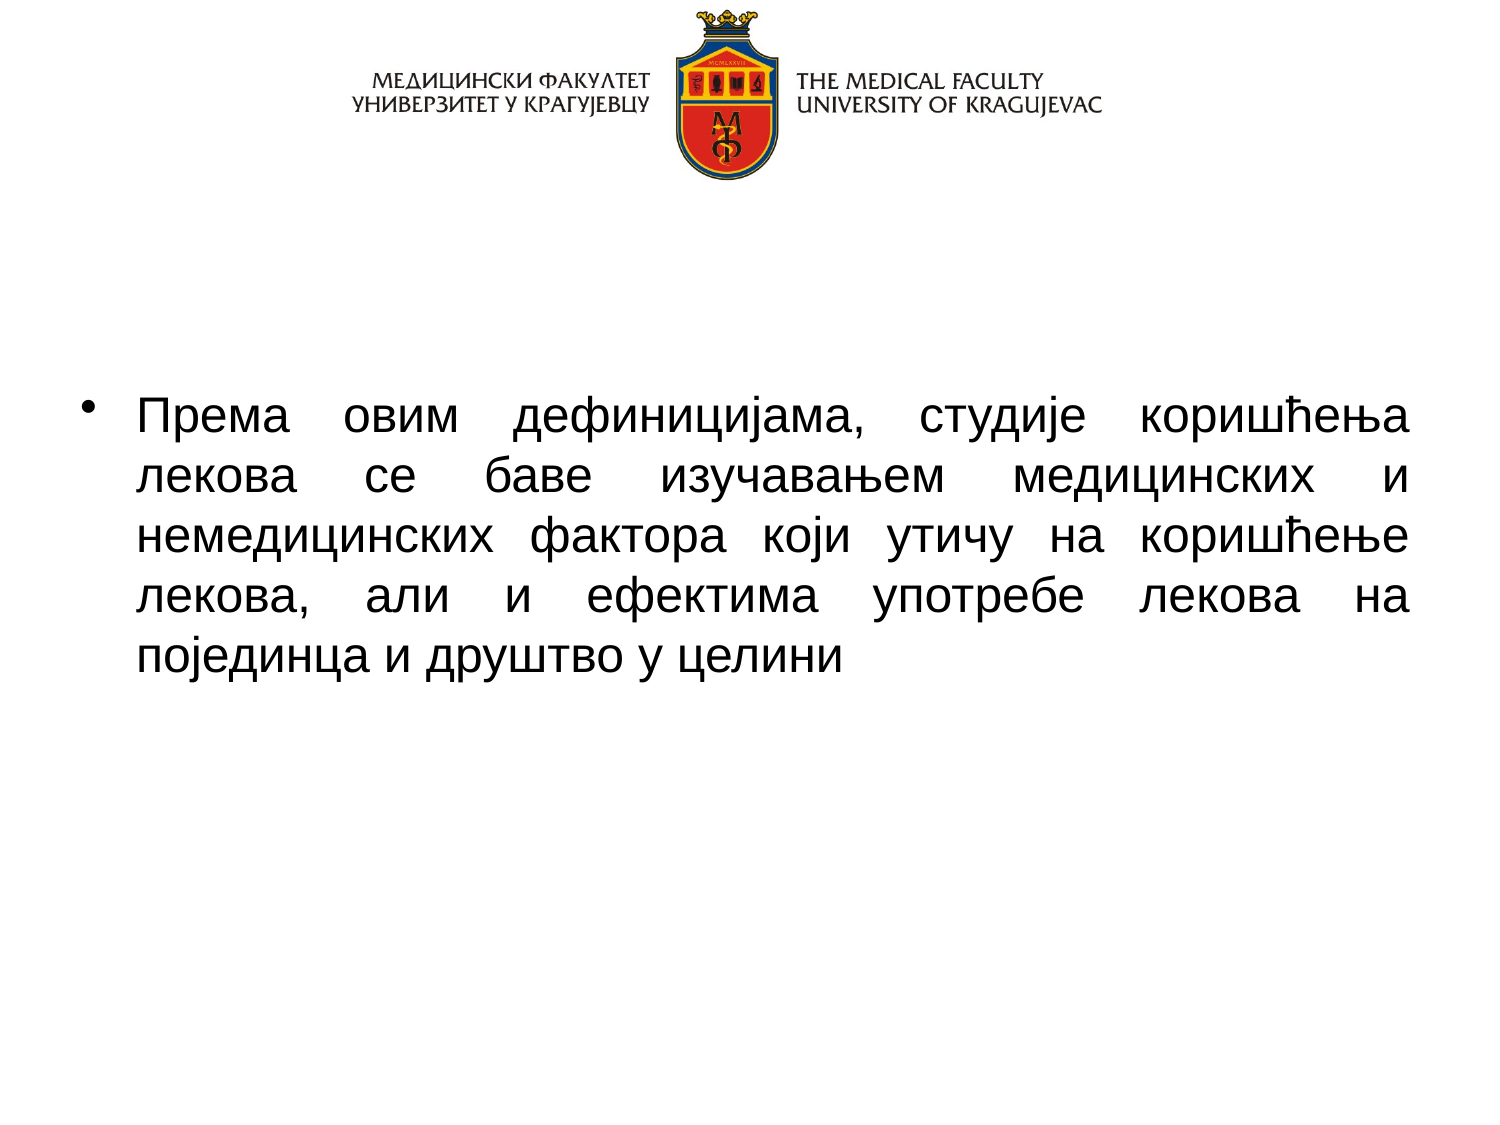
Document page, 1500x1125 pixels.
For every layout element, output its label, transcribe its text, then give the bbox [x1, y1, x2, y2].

picture [328, 0, 1125, 191]
list Према овим дефиницијама, студије коришћења лекова се баве изучавањем медицинских и немедицинских фактора који утичу на коришћење лекова, али и ефектима употребе лекова на појединца и друштво у целини [64, 374, 1426, 1118]
